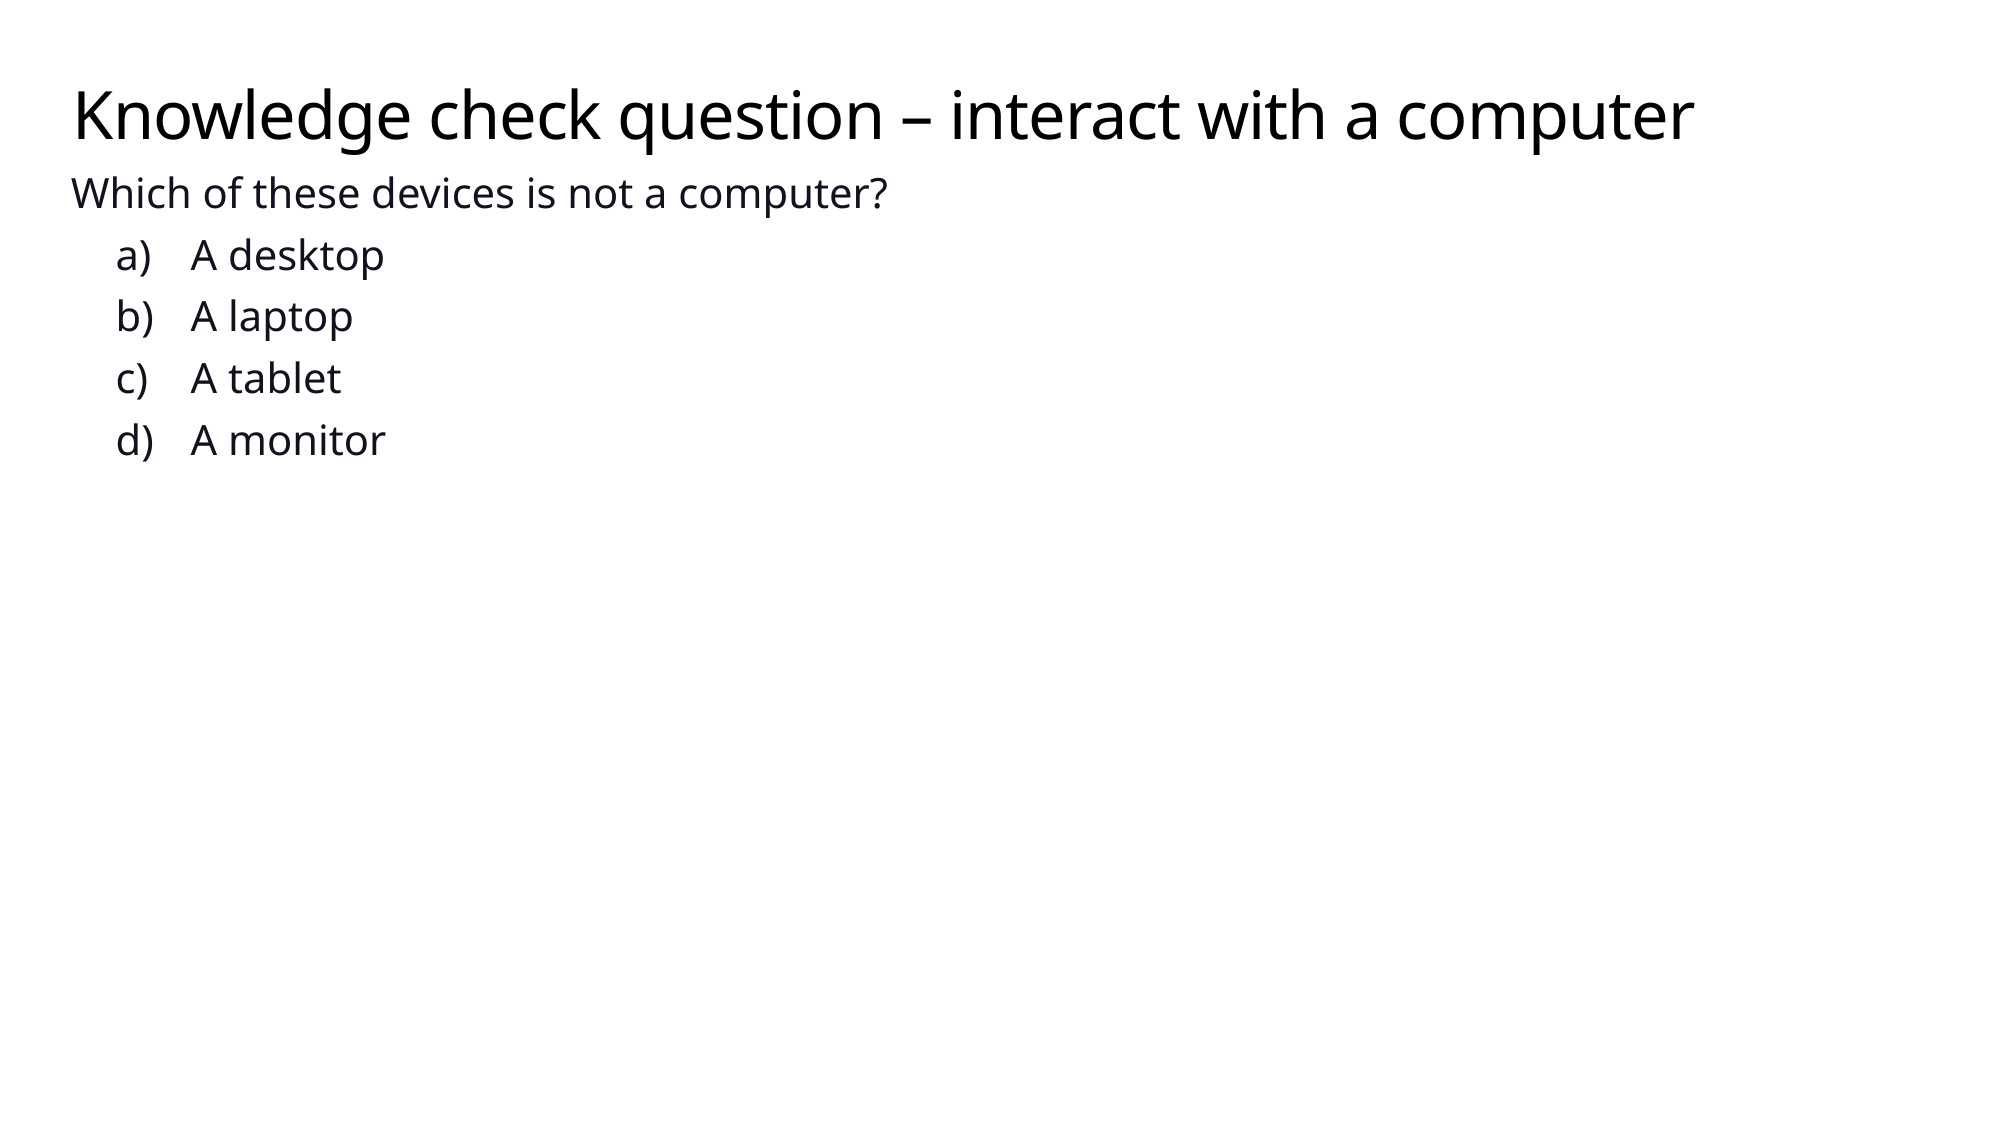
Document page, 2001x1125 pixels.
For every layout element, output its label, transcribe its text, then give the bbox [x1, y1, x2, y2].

list Which of these devices is not a computer? A desktop A laptop A tablet A monitor [70, 172, 1936, 973]
title Knowledge check question – interact with a computer [72, 72, 1934, 144]
